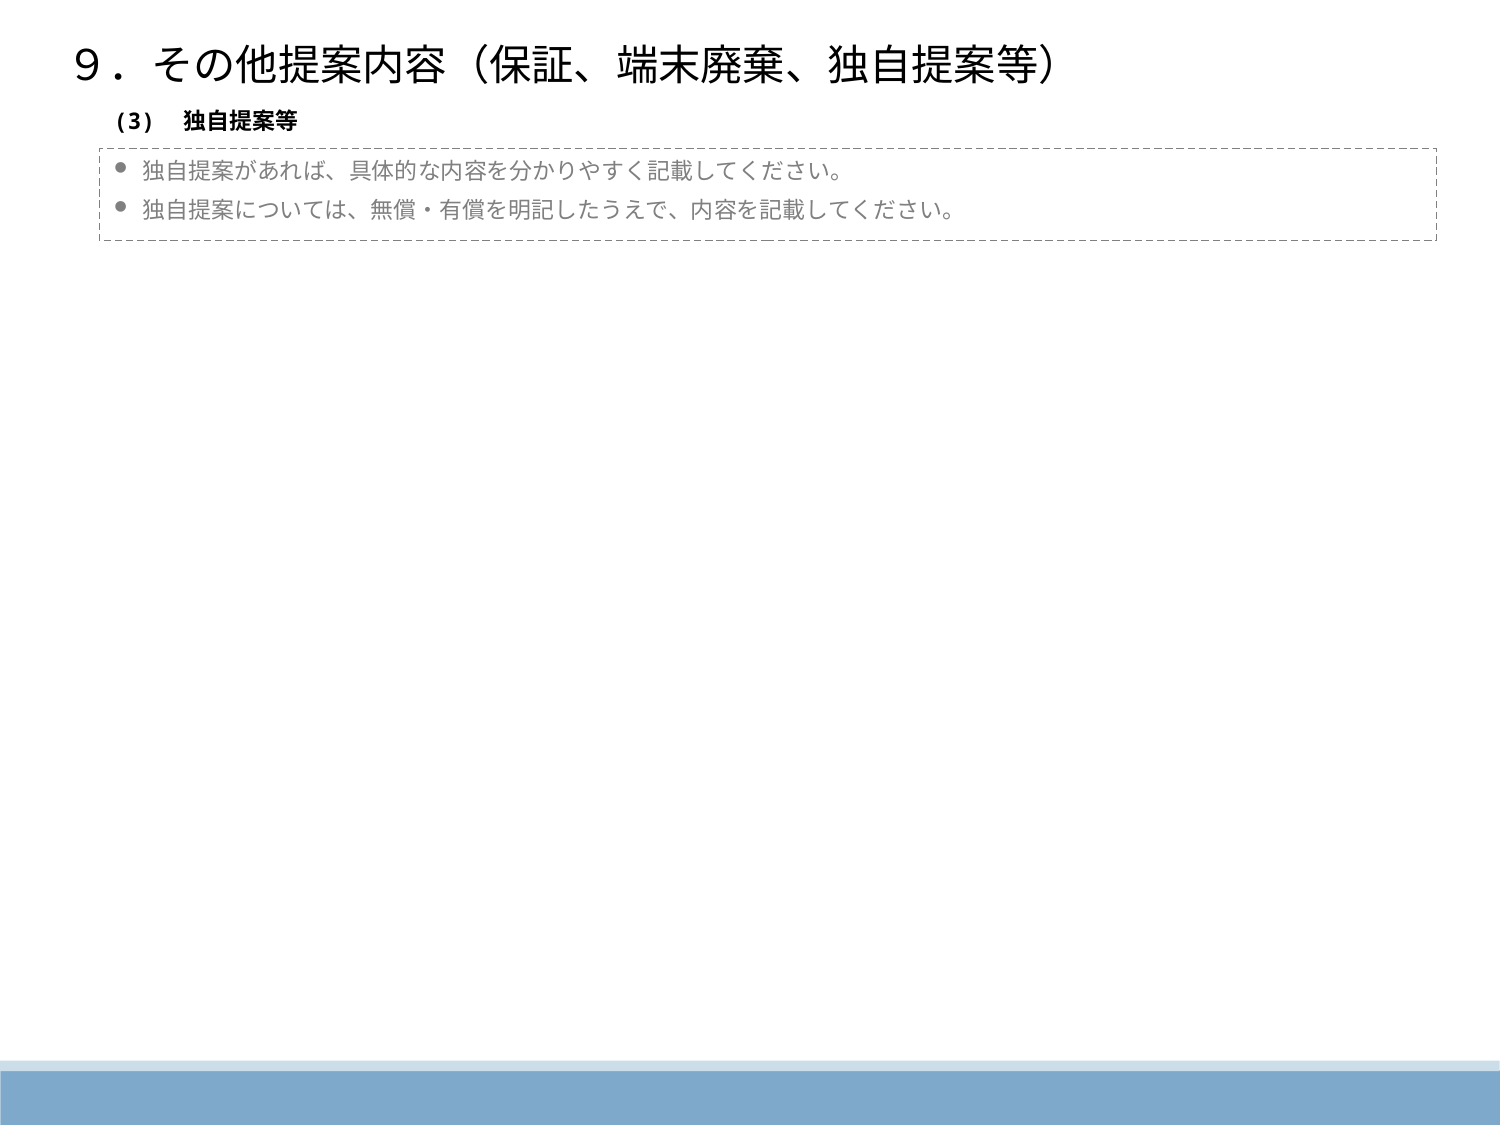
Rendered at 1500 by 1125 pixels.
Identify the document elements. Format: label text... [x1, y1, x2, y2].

text_box 独自提案があれば、具体的な内容を分かりやすく記載してください。 独自提案については、無償・有償を明記したうえで、内容を記載してください。 [99, 148, 1437, 241]
text_box ９．その他提案内容（保証、端末廃棄、独自提案等） [52, 30, 1380, 96]
text_box (3) 独自提案等 [99, 99, 1437, 148]
